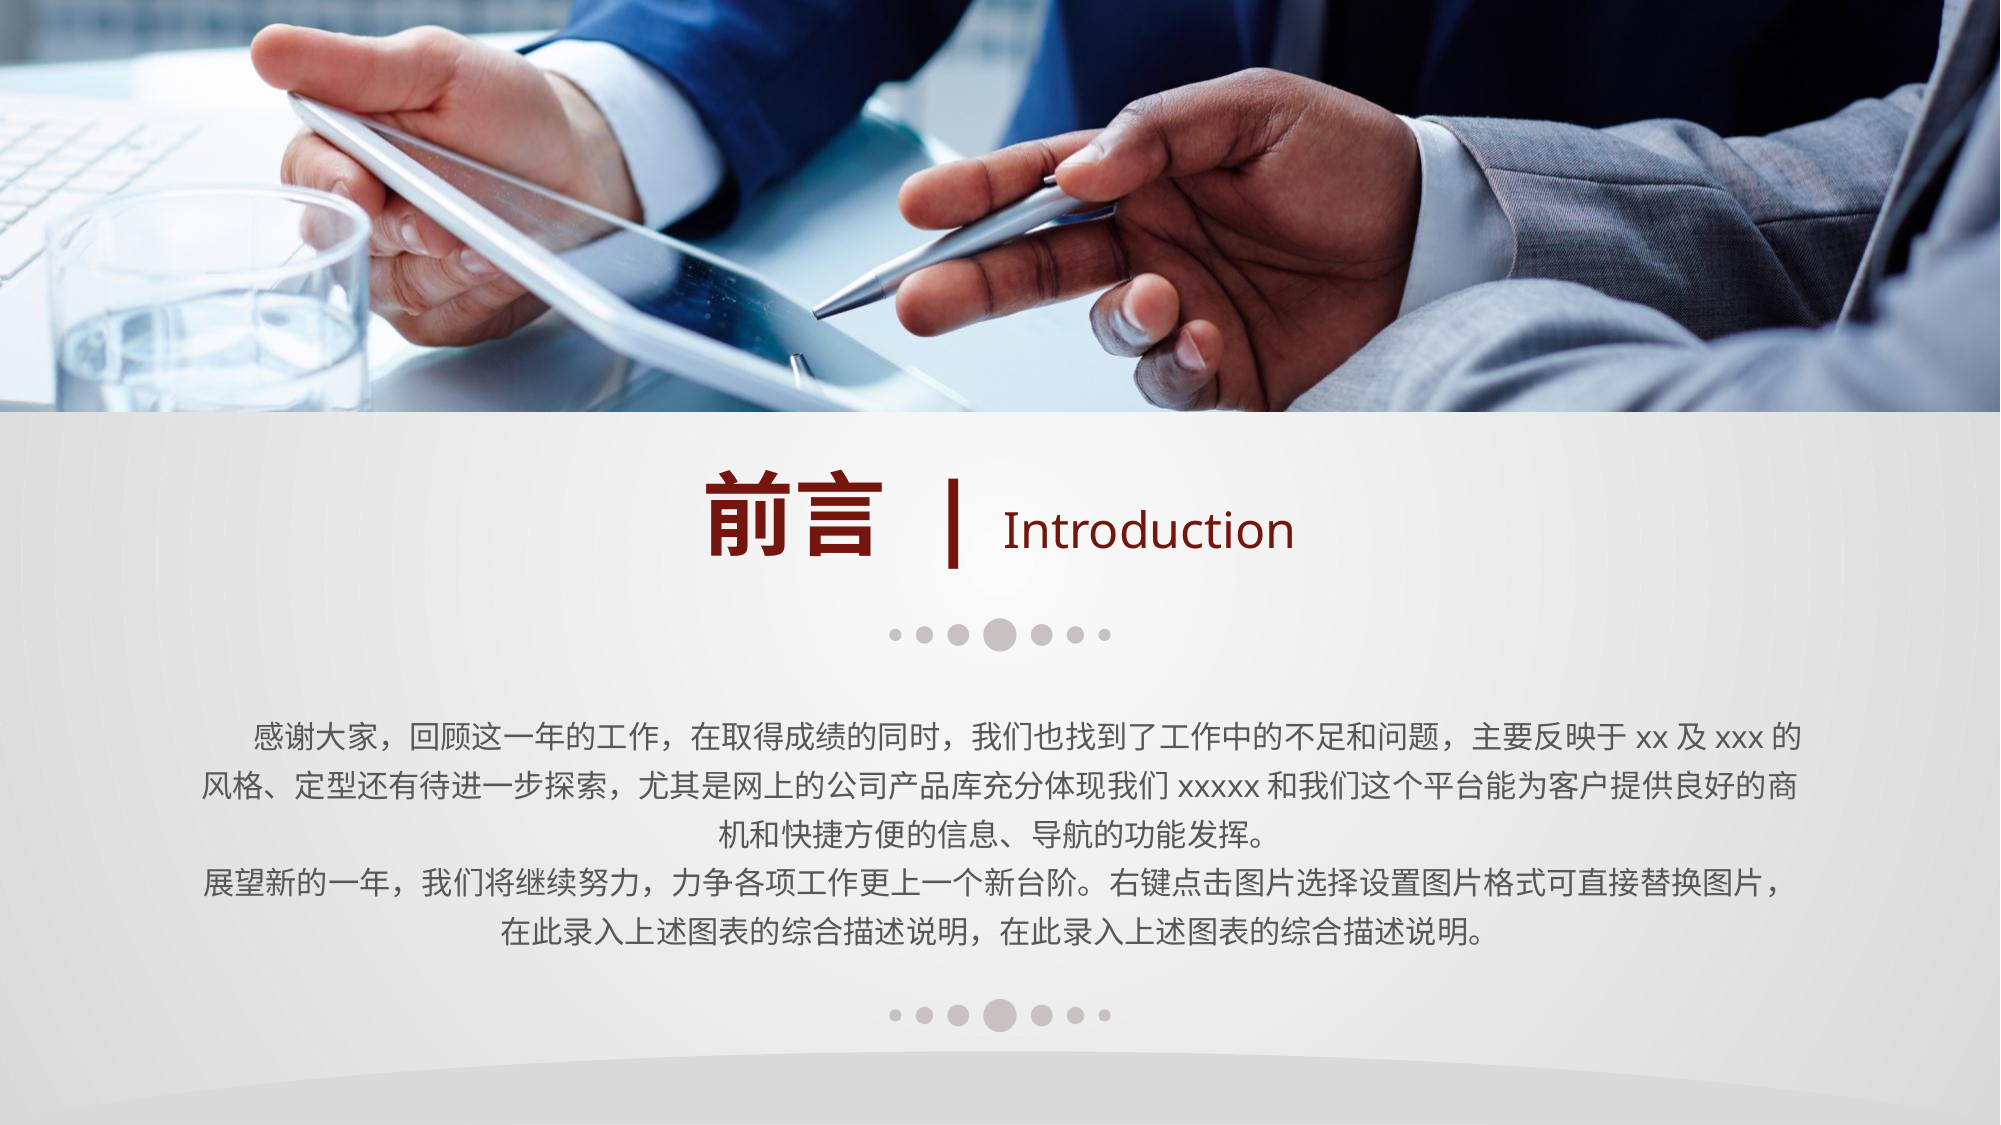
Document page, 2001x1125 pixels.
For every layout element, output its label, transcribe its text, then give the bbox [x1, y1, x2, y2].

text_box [889, 618, 1111, 652]
text_box 前言 | Introduction [441, 449, 1559, 575]
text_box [889, 998, 1111, 1033]
text_box [0, 0, 2000, 413]
text_box 感谢大家，回顾这一年的工作，在取得成绩的同时，我们也找到了工作中的不足和问题，主要反映于xx及xxx的风格、定型还有待进一步探索，尤其是网上的公司产品库充分体现我们xxxxx和我们这个平台能为客户提供良好的商机和快捷方便的信息、导航的功能发挥。 展望新的一年，我们将继续努力，力争各项工作更上一个新台阶。右键点击图片选择设置图片格式可直接替换图片，在此录入上述图表的综合描述说明，在此录入上述图表的综合描述说明。 [176, 698, 1824, 958]
